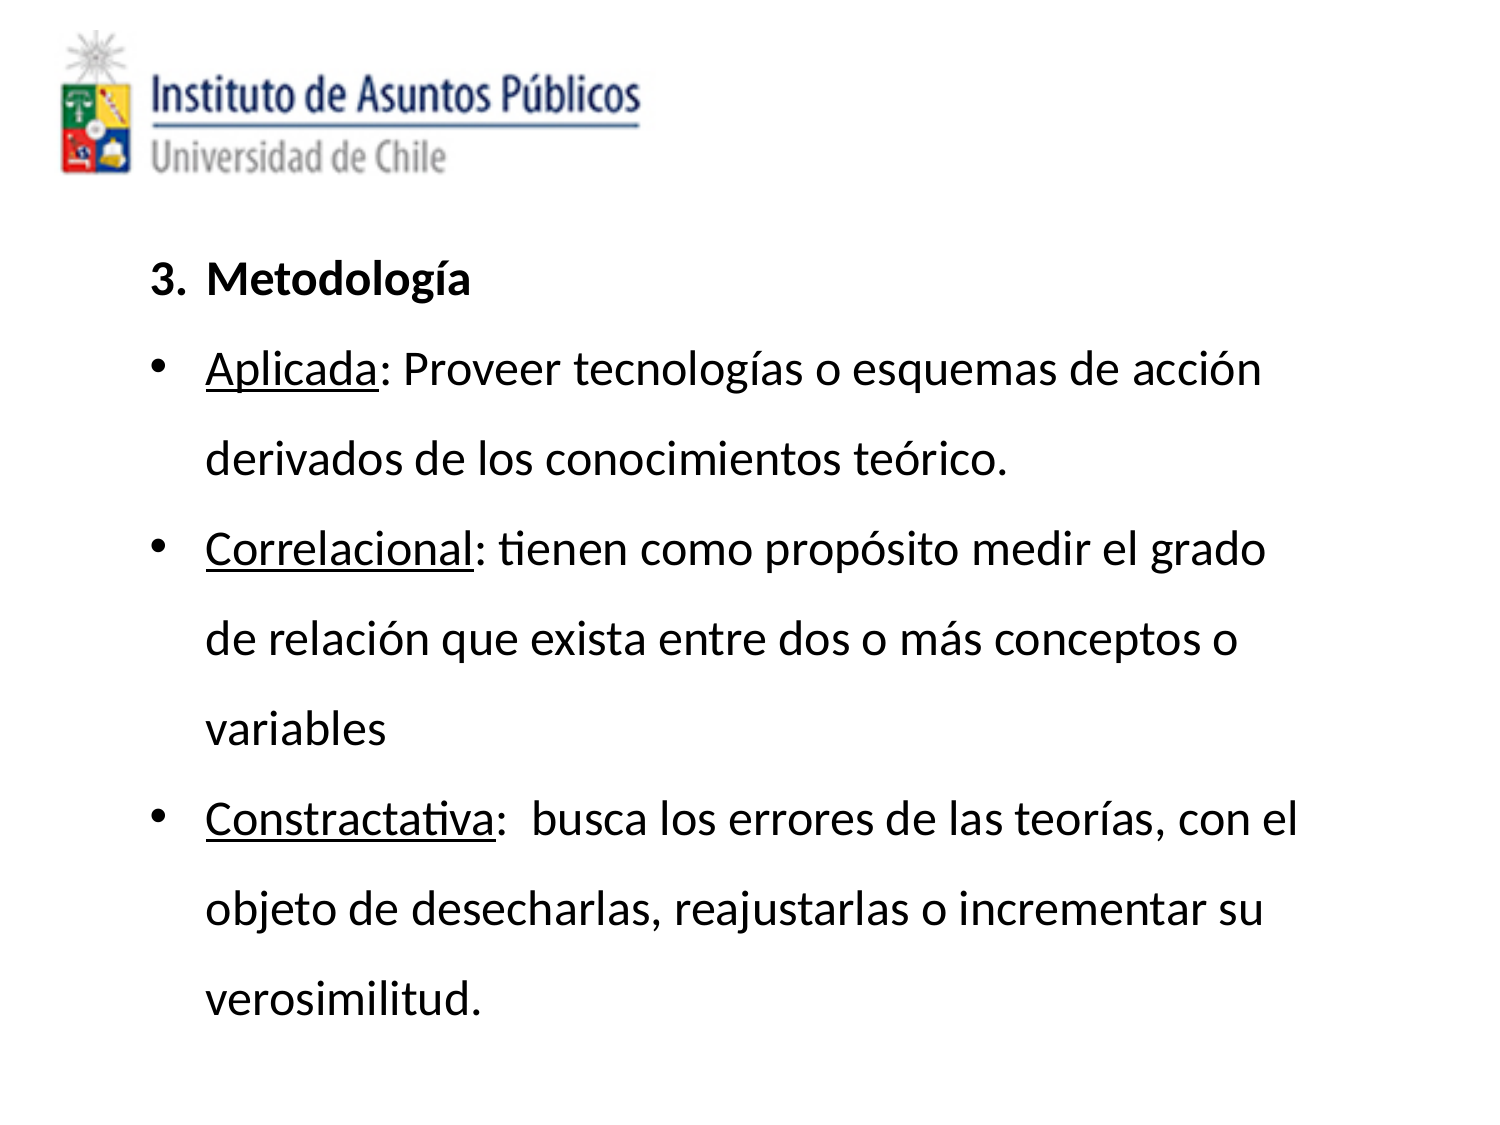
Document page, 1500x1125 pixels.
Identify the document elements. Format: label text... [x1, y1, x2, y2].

text_box Metodología Aplicada: Proveer tecnologías o esquemas de acción derivados de los conocimientos teórico. Correlacional: tienen como propósito medir el grado de relación que exista entre dos o más conceptos o variables Constractativa: busca los errores de las teorías, con el objeto de desecharlas, reajustarlas o incrementar su verosimilitud. [134, 208, 1340, 1078]
picture [29, 30, 705, 209]
